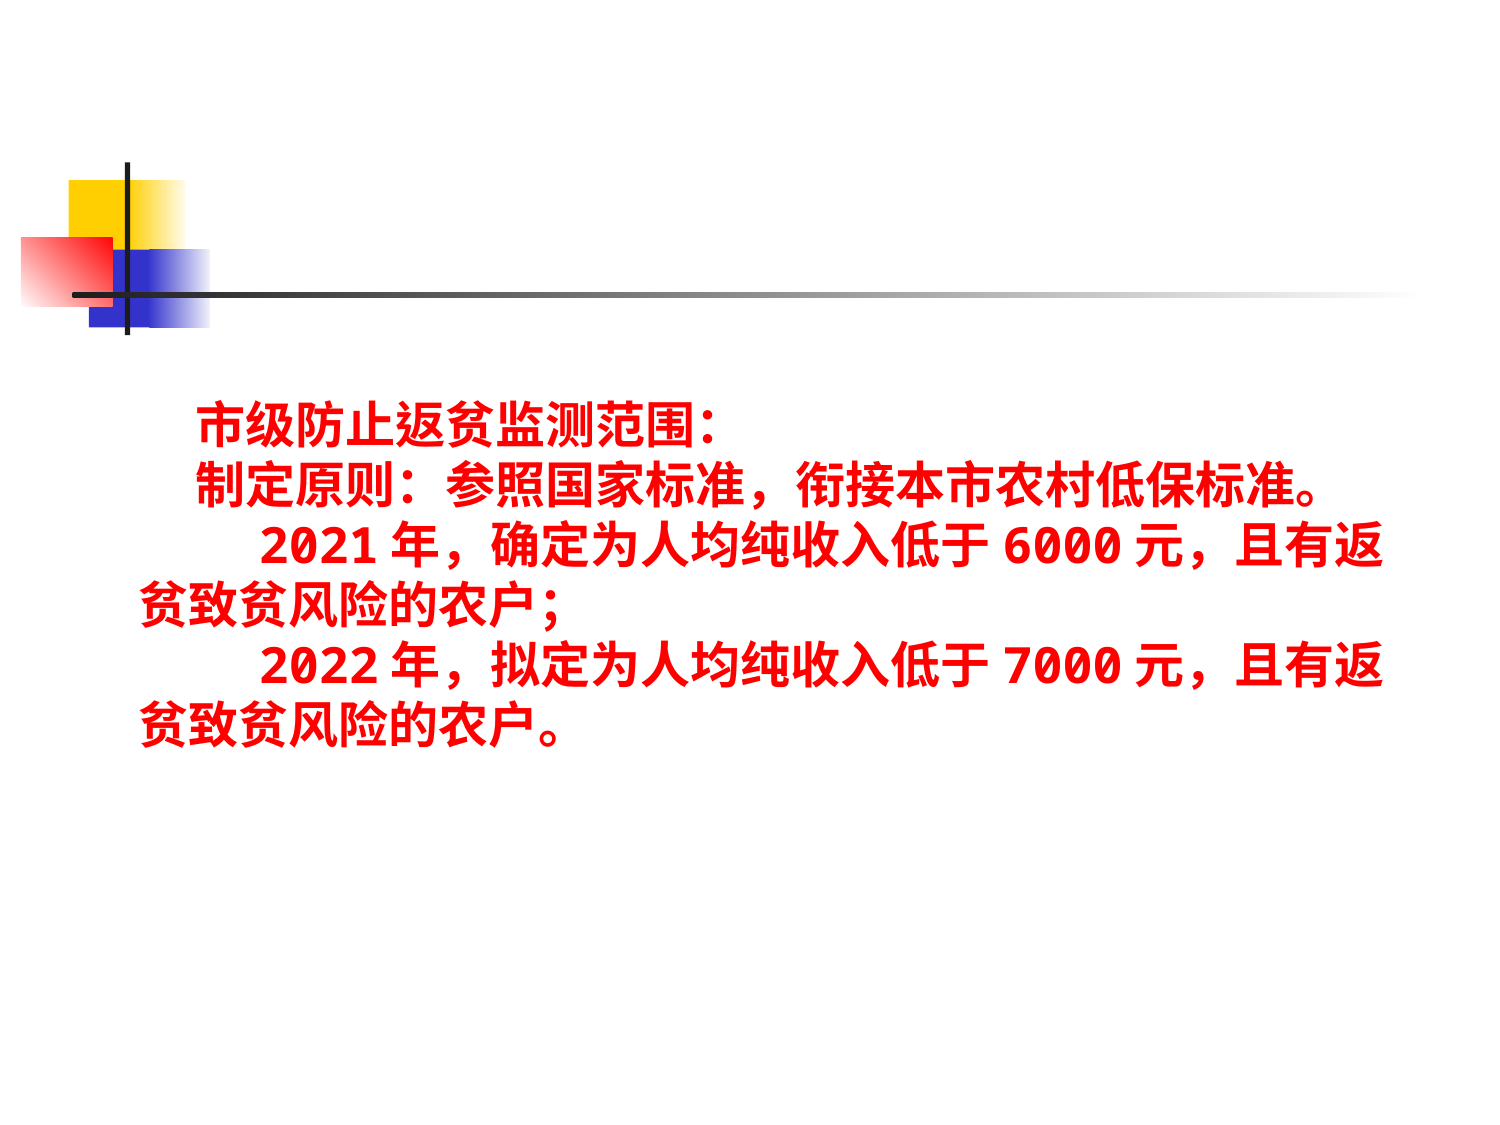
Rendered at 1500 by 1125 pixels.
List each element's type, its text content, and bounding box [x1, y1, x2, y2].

text_box 市级防止返贫监测范围： 制定原则：参照国家标准，衔接本市农村低保标准。 2021年，确定为人均纯收入低于6000元，且有返贫致贫风险的农户； 2022年，拟定为人均纯收入低于7000元，且有返贫致贫风险的农户。 [123, 326, 1424, 821]
